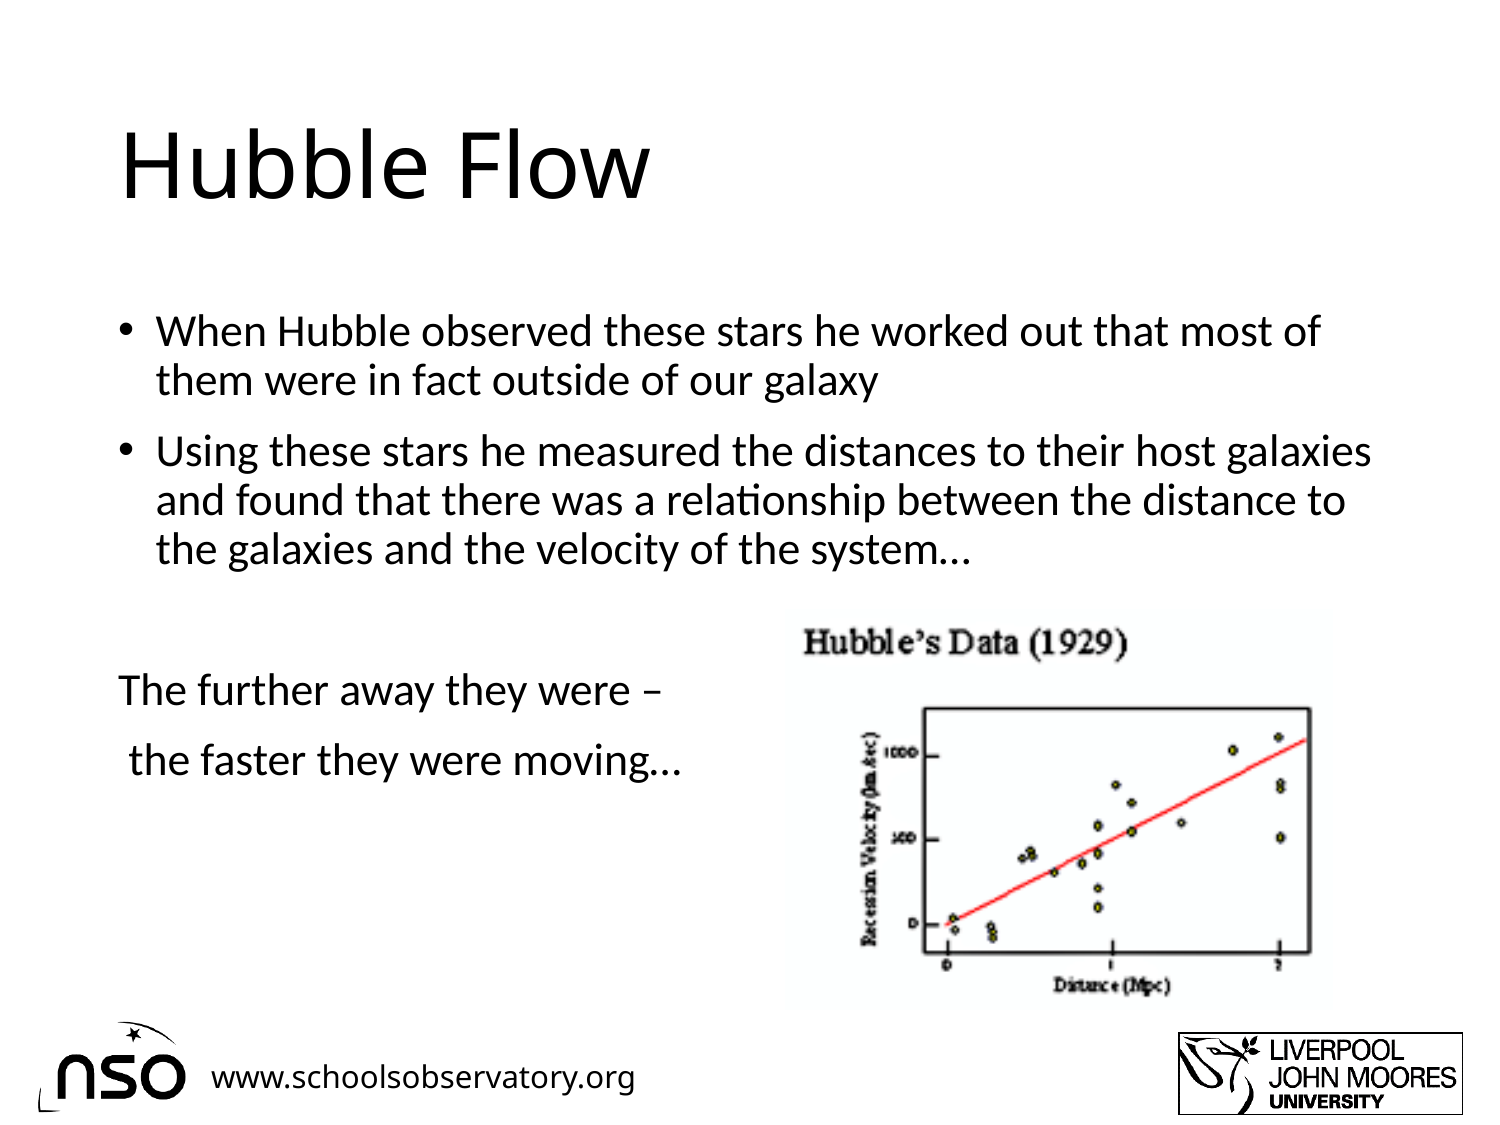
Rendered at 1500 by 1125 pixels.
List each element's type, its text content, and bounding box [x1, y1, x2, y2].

picture [785, 609, 1333, 1010]
title Hubble Flow [103, 59, 1397, 278]
list When Hubble observed these stars he worked out that most of them were in fact outside of our galaxy Using these stars he measured the distances to their host galaxies and found that there was a relationship between the distance to the galaxies and the velocity of the system… The further away they were – the faster they were moving… [103, 299, 1397, 1014]
picture [1178, 1032, 1463, 1115]
picture [33, 1019, 207, 1115]
